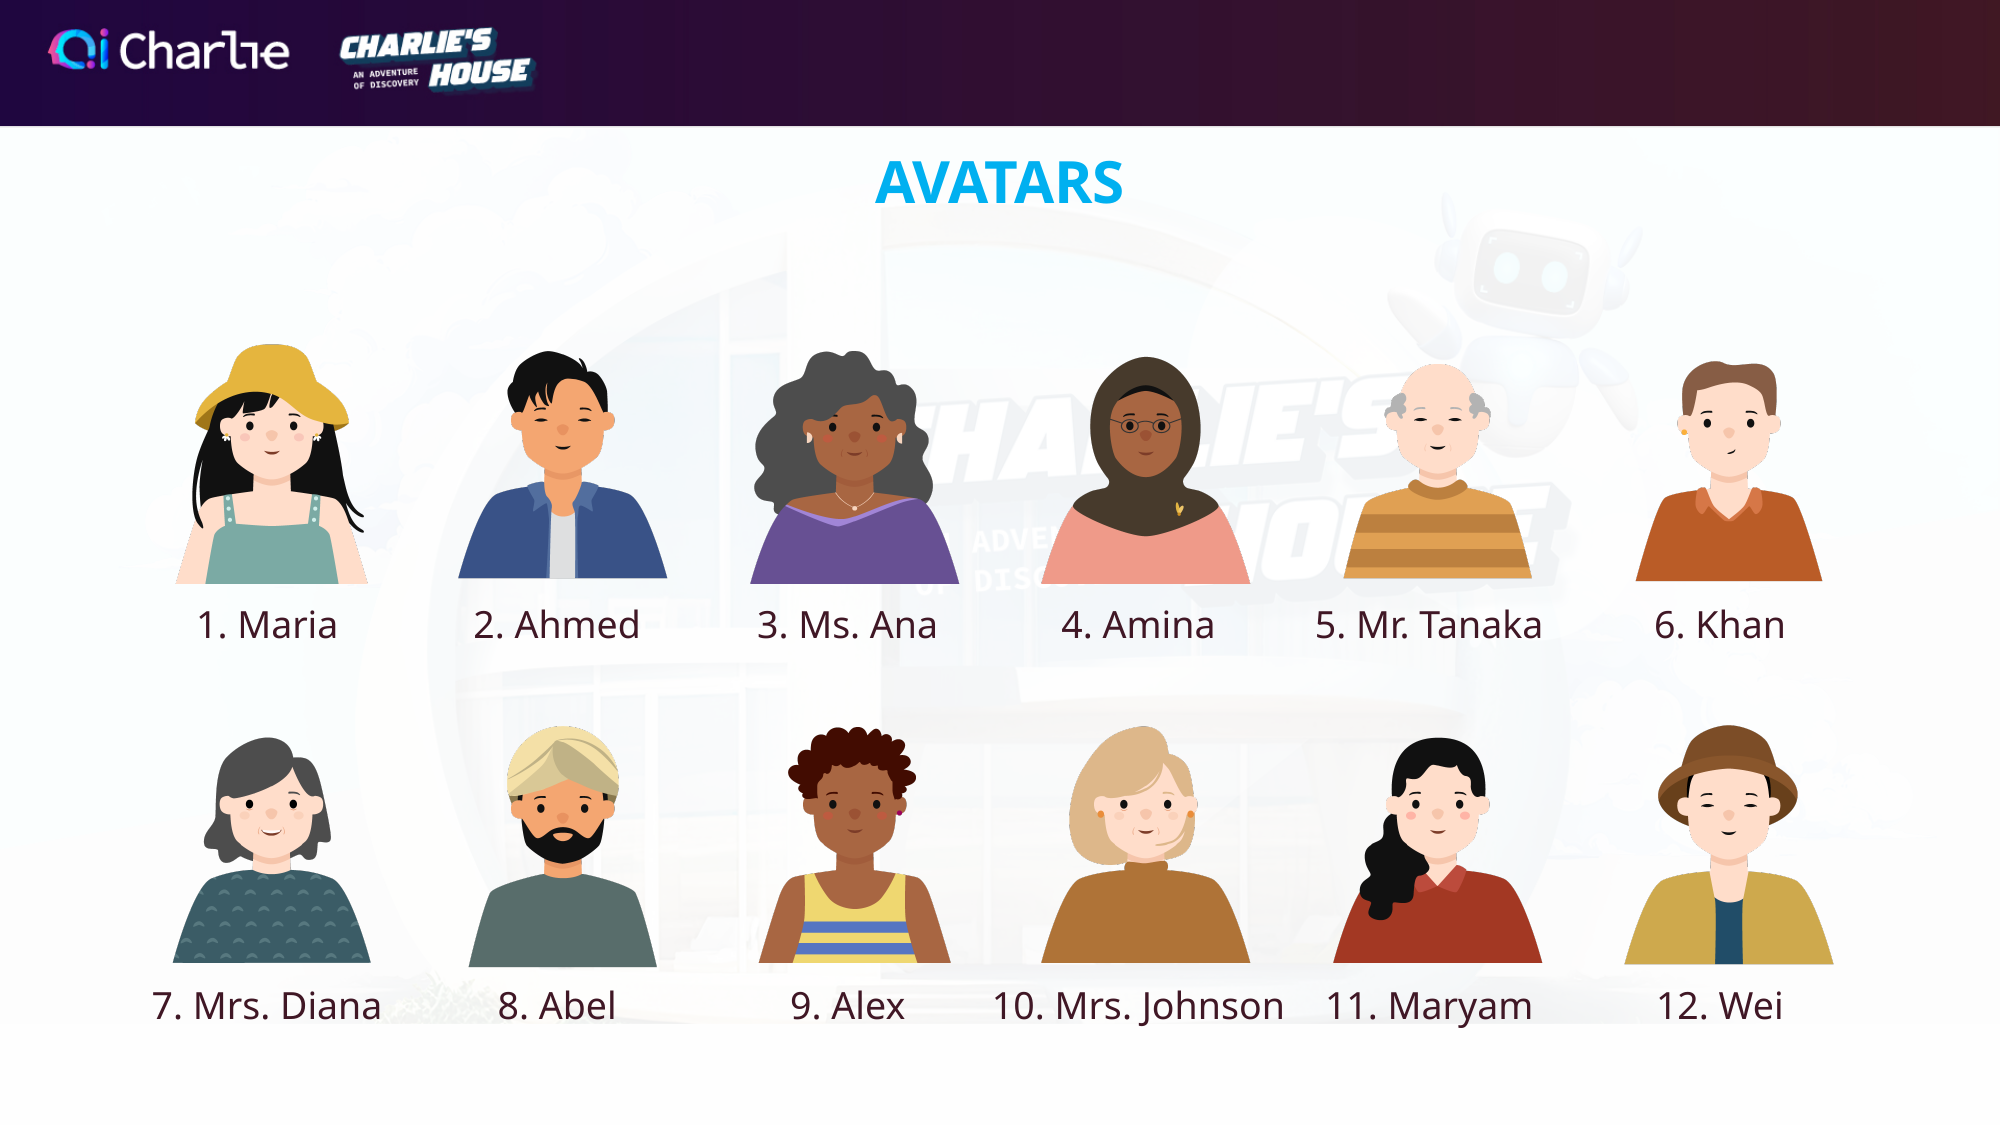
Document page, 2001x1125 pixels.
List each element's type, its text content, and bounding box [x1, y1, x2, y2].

text_box 4. Amina [1005, 610, 1272, 654]
text_box 1. Maria [181, 610, 354, 654]
text_box 9. Alex [714, 996, 973, 1035]
text_box 8. Abel [424, 996, 690, 1035]
text_box 2. Ahmed [424, 610, 690, 654]
text_box 3. Ms. Ana [714, 610, 981, 654]
text_box 12. Wei [1587, 996, 1854, 1035]
text_box 6. Khan [1587, 610, 1854, 654]
picture [120, 694, 1880, 996]
picture [0, 0, 2000, 128]
text_box 7. Mrs. Diana [136, 996, 398, 1035]
picture [120, 308, 1880, 610]
text_box 10. Mrs. Johnson [973, 996, 1296, 1035]
text_box AVATARS [0, 137, 2000, 223]
text_box 11. Maryam [1296, 996, 1563, 1035]
text_box 5. Mr. Tanaka [1296, 610, 1563, 654]
